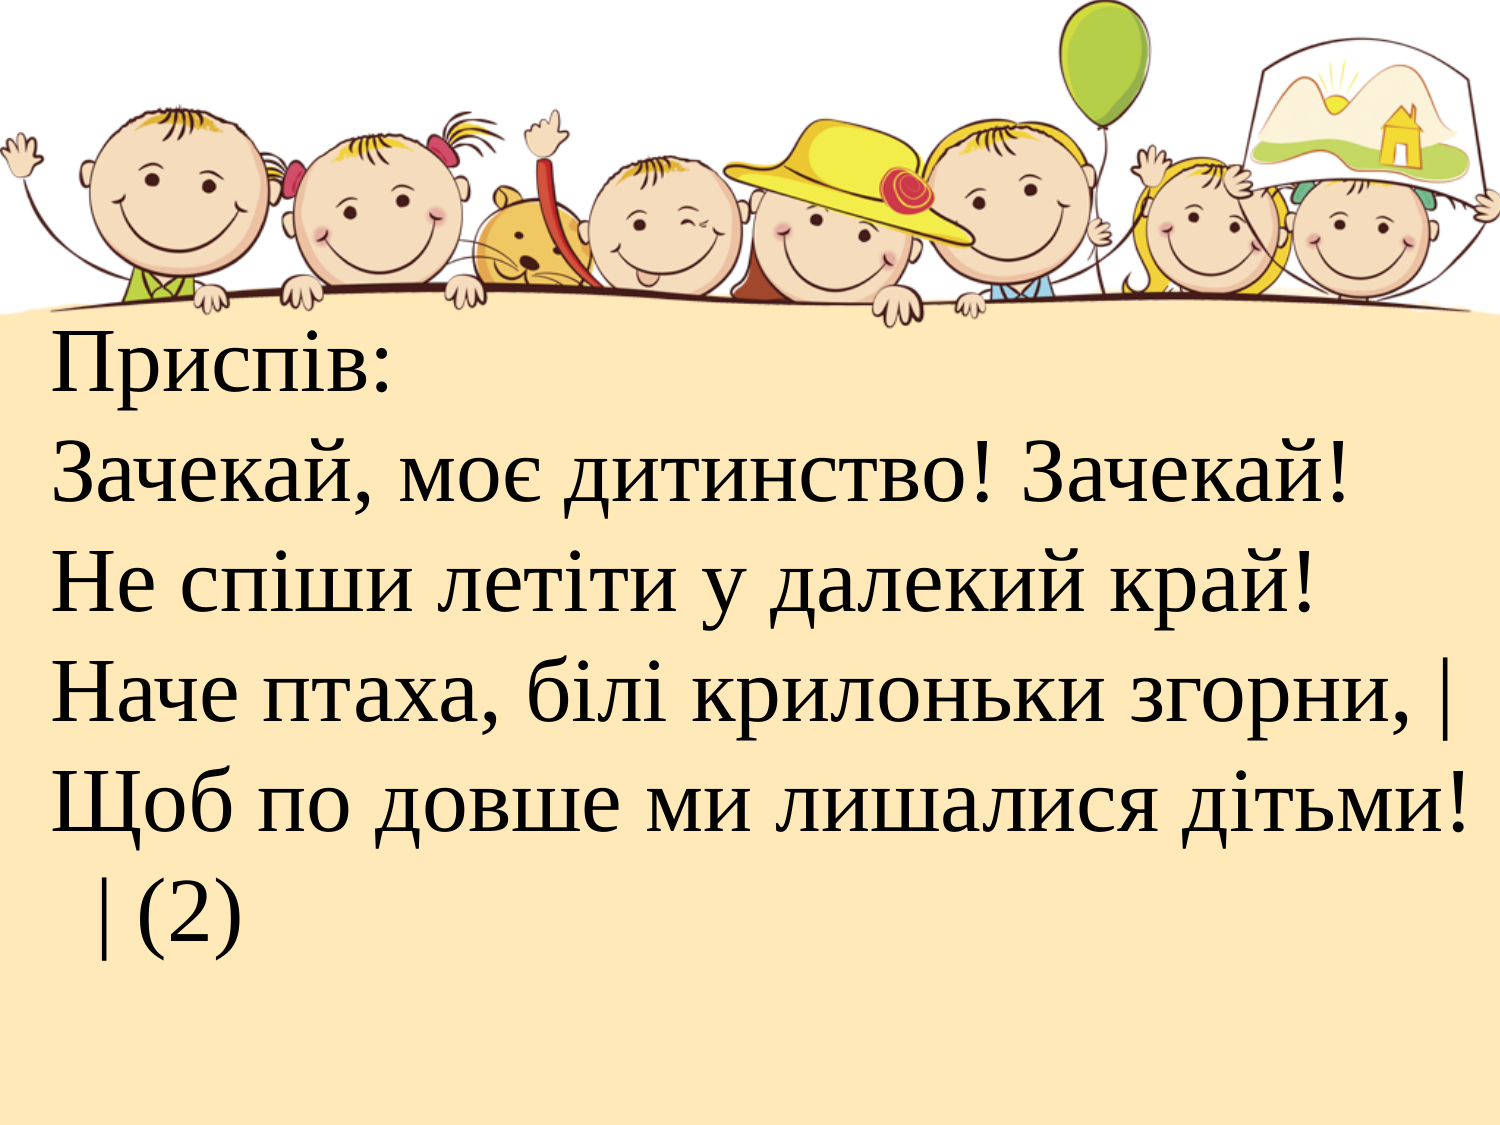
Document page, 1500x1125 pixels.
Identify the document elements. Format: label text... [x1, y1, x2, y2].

picture [0, 0, 1500, 1125]
text_box Приспів: Зачекай, моє дитинство! Зачекай! Не спіши летіти у далекий край! Наче птаха, білі крилоньки згорни, | Щоб по довше ми лишалися дітьми! | (2) [35, 292, 1500, 968]
